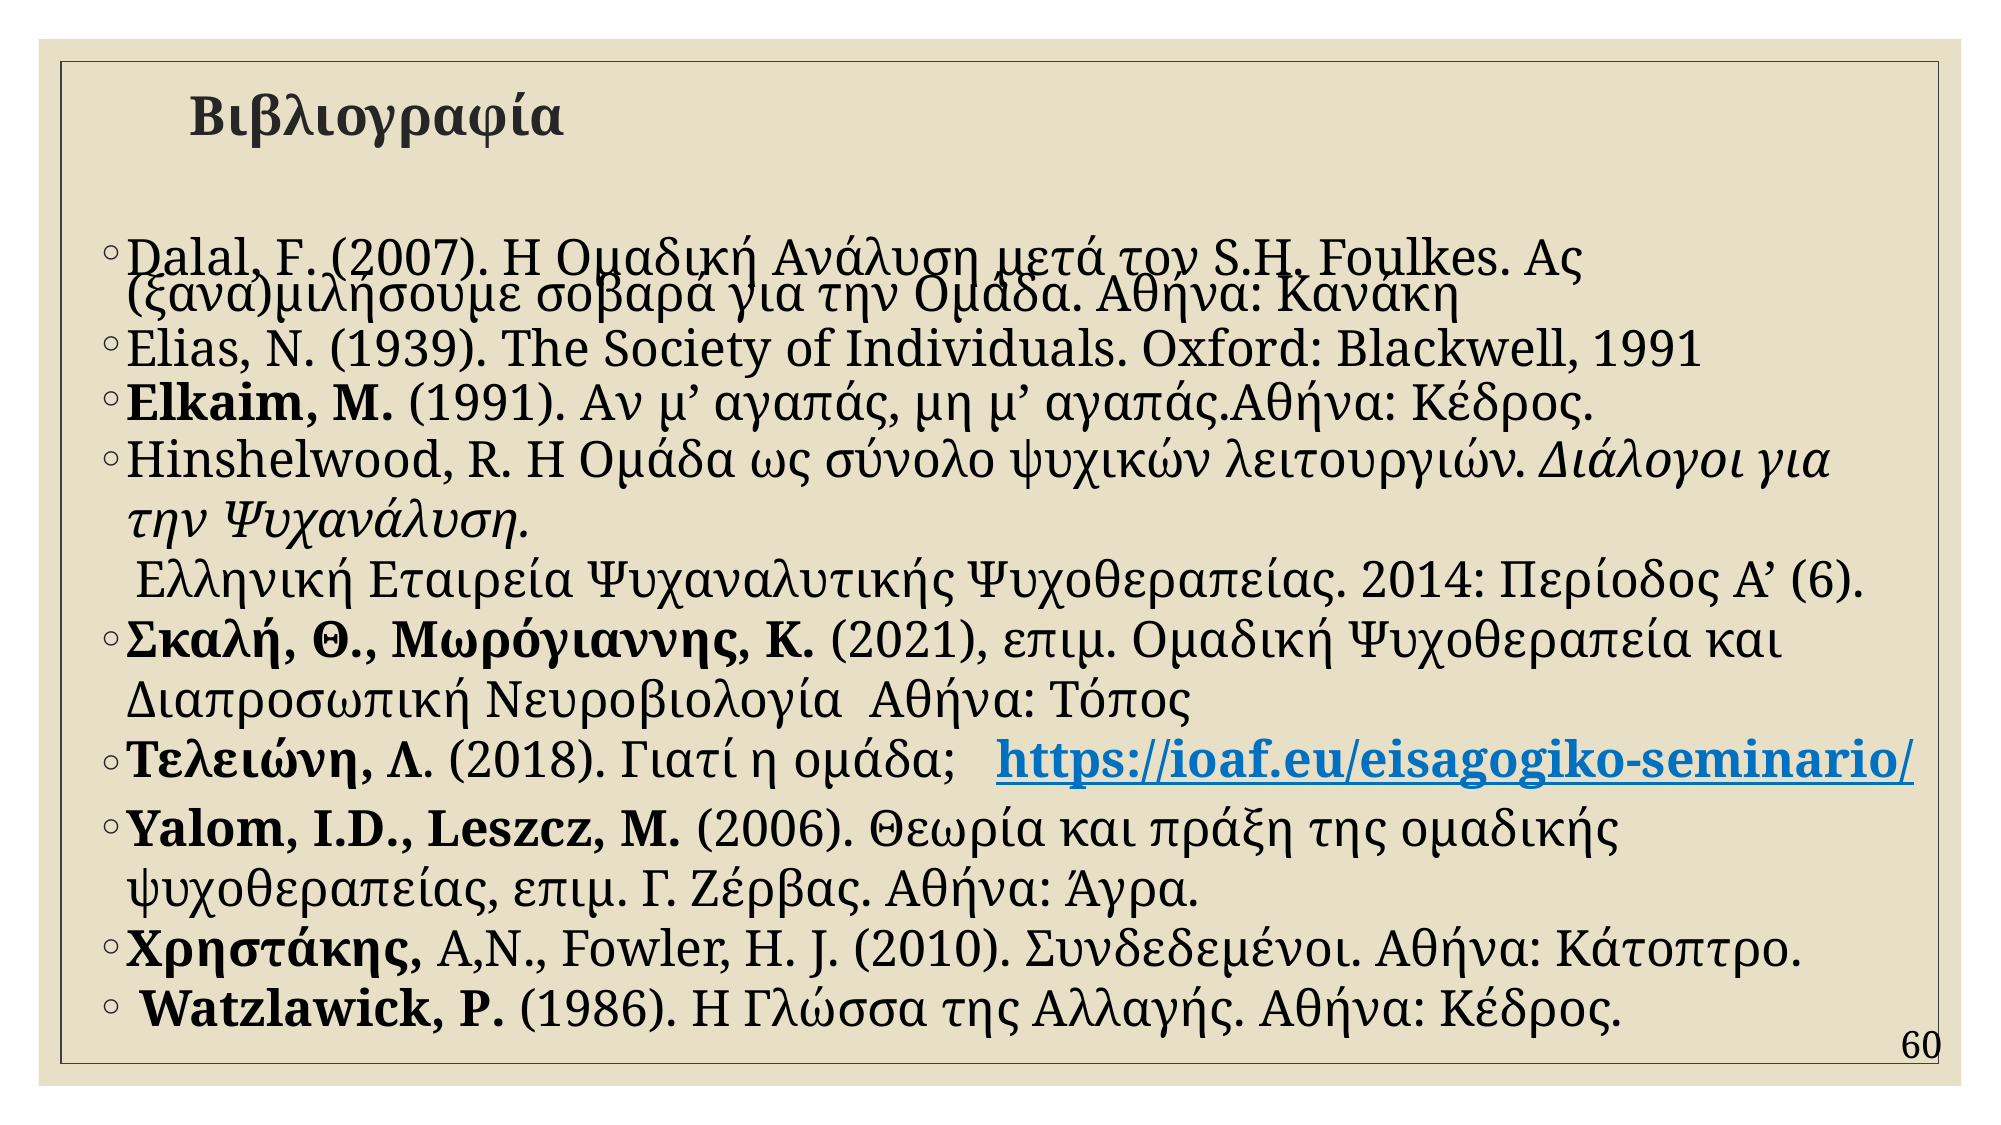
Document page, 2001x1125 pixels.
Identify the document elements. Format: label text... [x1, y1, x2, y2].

title Βιβλιογραφία [174, 80, 1825, 155]
text_box 60 [1717, 1034, 1958, 1080]
list Dalal, F. (2007). Η Ομαδική Ανάλυση μετά τον S.H. Foulkes. Ας (ξανα)μιλήσουμε σοβαρά για την Ομάδα. Αθήνα: Κανάκη Elias, N. (1939). The Society of Individuals. Oxford: Blackwell, 1991 Elkaim, M. (1991). Aν μ’ αγαπάς, μη μ’ αγαπάς.Αθήνα: Κέδρος. Hinshelwood, R. Η Ομάδα ως σύνολο ψυχικών λειτουργιών. Διάλογοι για την Ψυχανάλυση. Ελληνική Εταιρεία Ψυχαναλυτικής Ψυχοθεραπείας. 2014: Περίοδος Α’ (6). Σκαλή, Θ., Μωρόγιαννης, Κ. (2021), επιμ. Ομαδική Ψυχοθεραπεία και Διαπροσωπική Νευροβιολογία Αθήνα: Τόπος Τελειώνη, Λ. (2018). Γιατί η ομάδα; https://ioaf.eu/eisagogiko-seminario/ Yalom, I.D., Leszcz, M. (2006). Θεωρία και πράξη της ομαδικής ψυχοθεραπείας, επιμ. Γ. Ζέρβας. Αθήνα: Άγρα. Xρηστάκης, Α,Ν., Fowler, Η. J. (2010). Συνδεδεμένοι. Αθήνα: Κάτοπτρο. Watzlawick, P. (1986). Η Γλώσσα της Αλλαγής. Αθήνα: Κέδρος. [81, 165, 1931, 1125]
